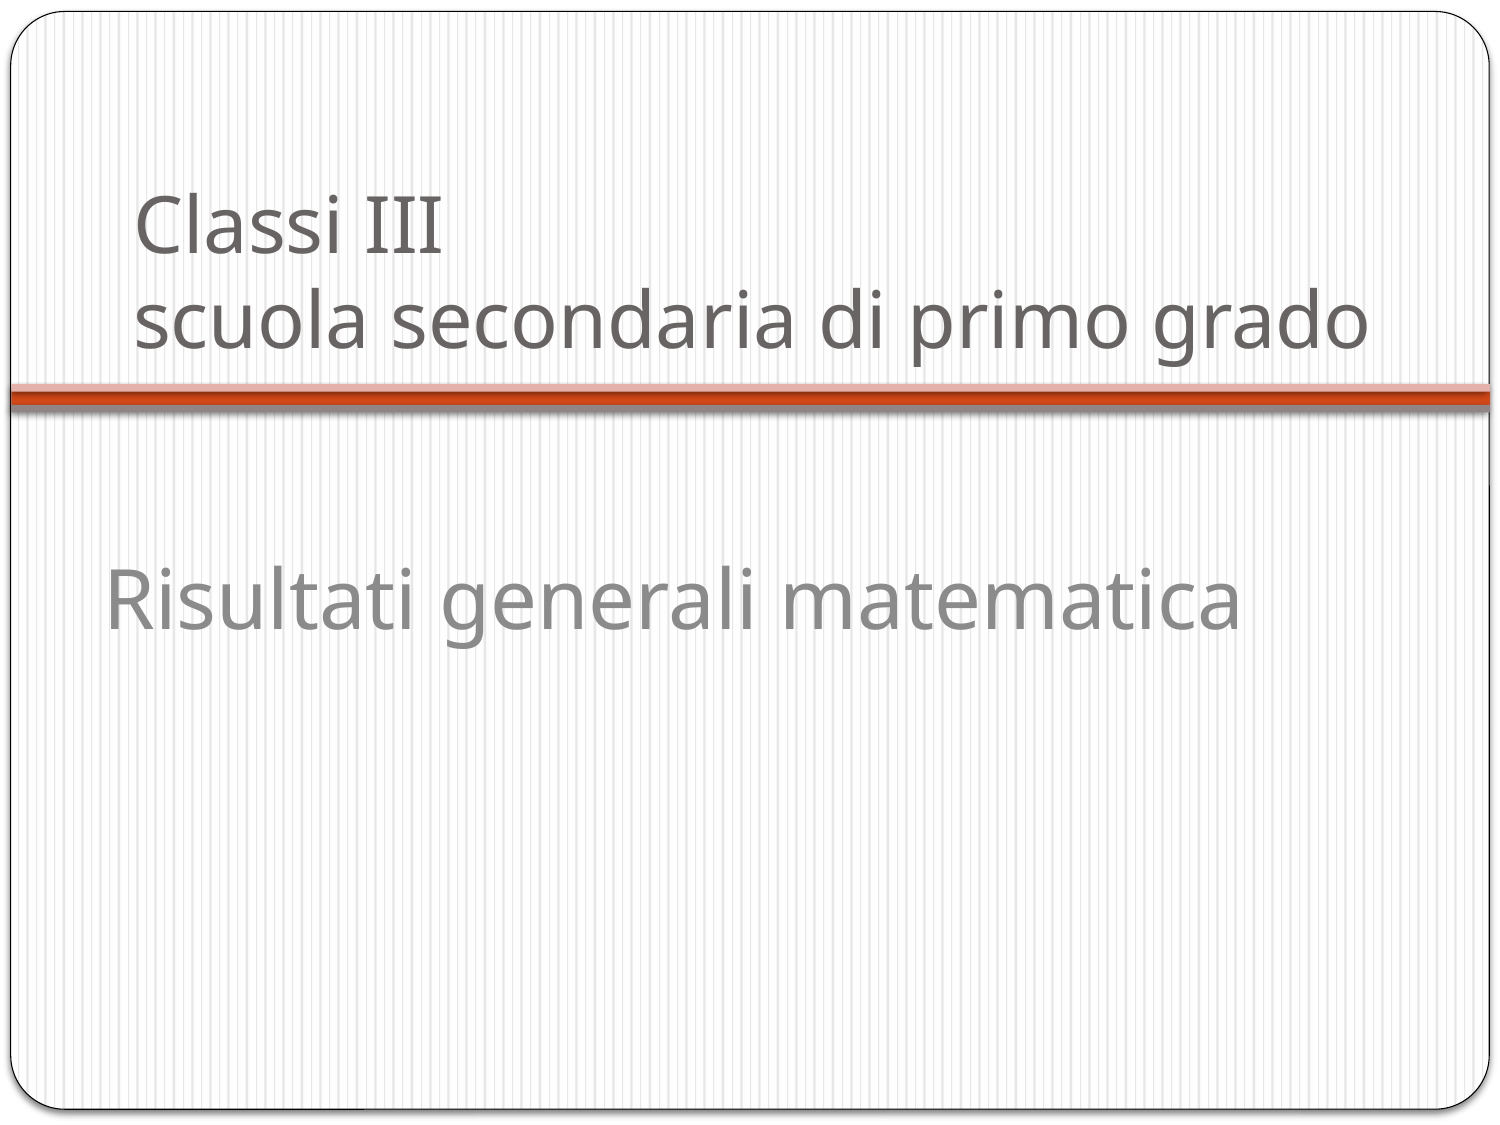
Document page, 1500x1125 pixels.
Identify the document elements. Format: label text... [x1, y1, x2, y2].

list Risultati generali matematica [88, 538, 1364, 785]
title Classi III scuola secondaria di primo grado [118, 156, 1394, 380]
